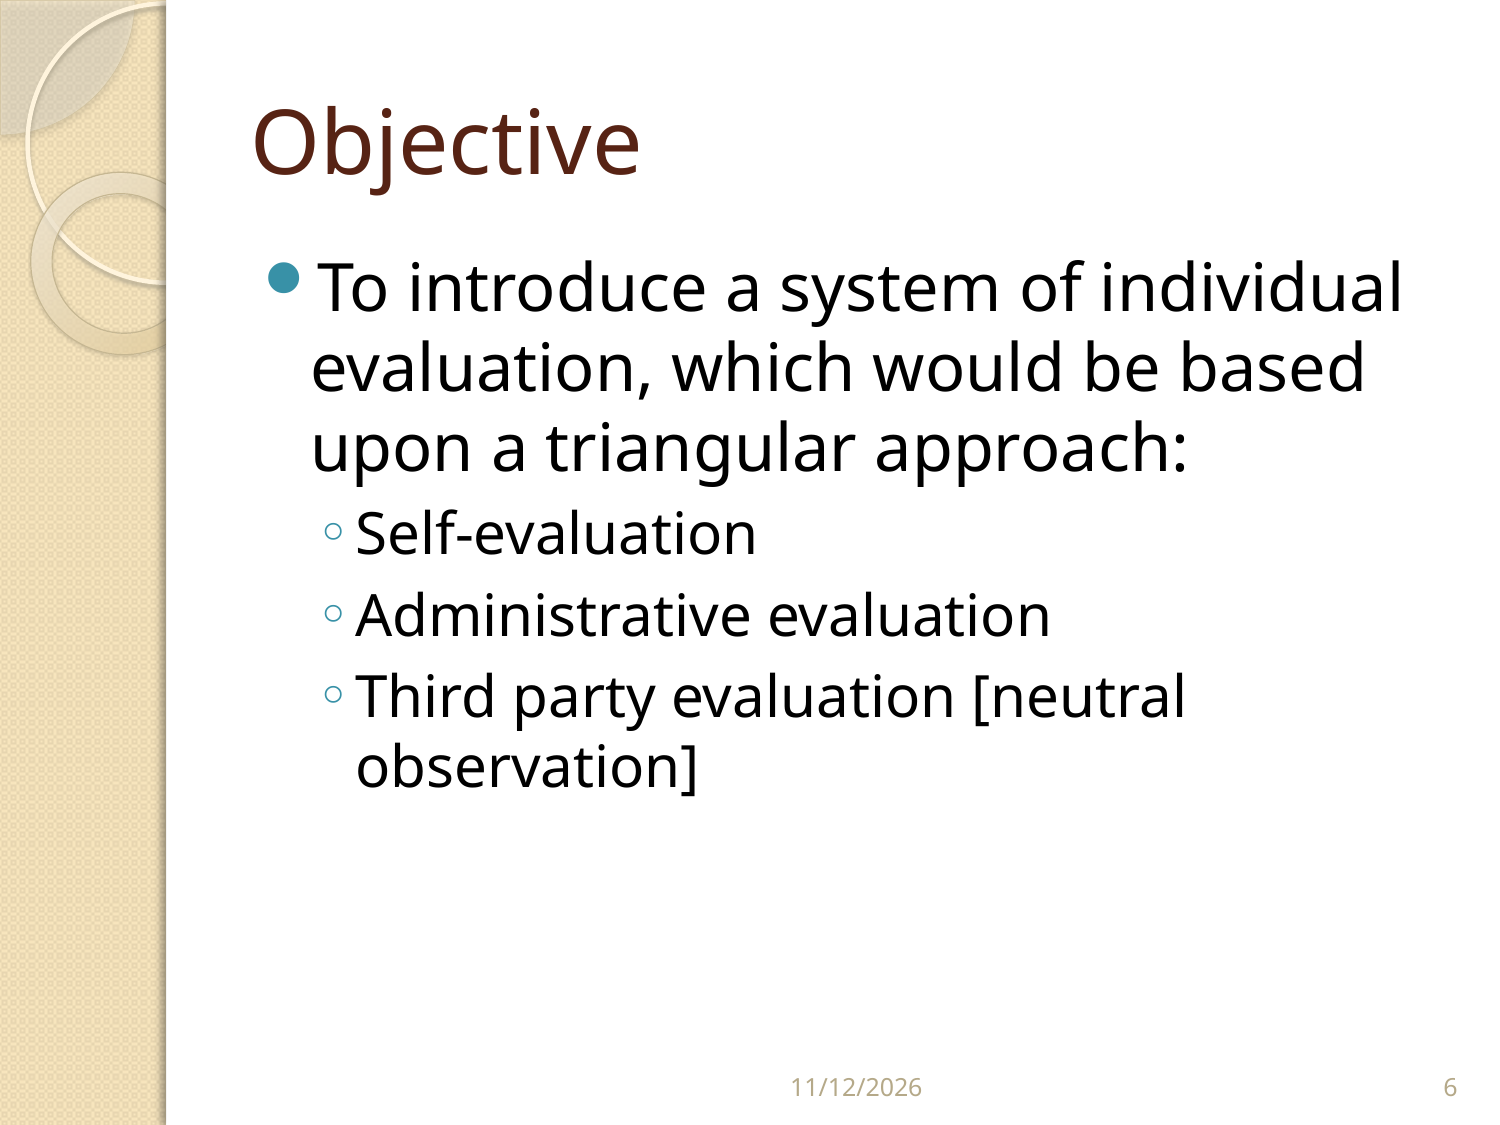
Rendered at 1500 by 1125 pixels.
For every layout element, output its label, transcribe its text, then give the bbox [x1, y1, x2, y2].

list To introduce a system of individual evaluation, which would be based upon a triangular approach: Self-evaluation Administrative evaluation Third party evaluation [neutral observation] [235, 237, 1466, 1026]
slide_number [587, 1034, 938, 1113]
slide_number 6 [1413, 1034, 1488, 1113]
title Objective [235, 45, 1466, 233]
